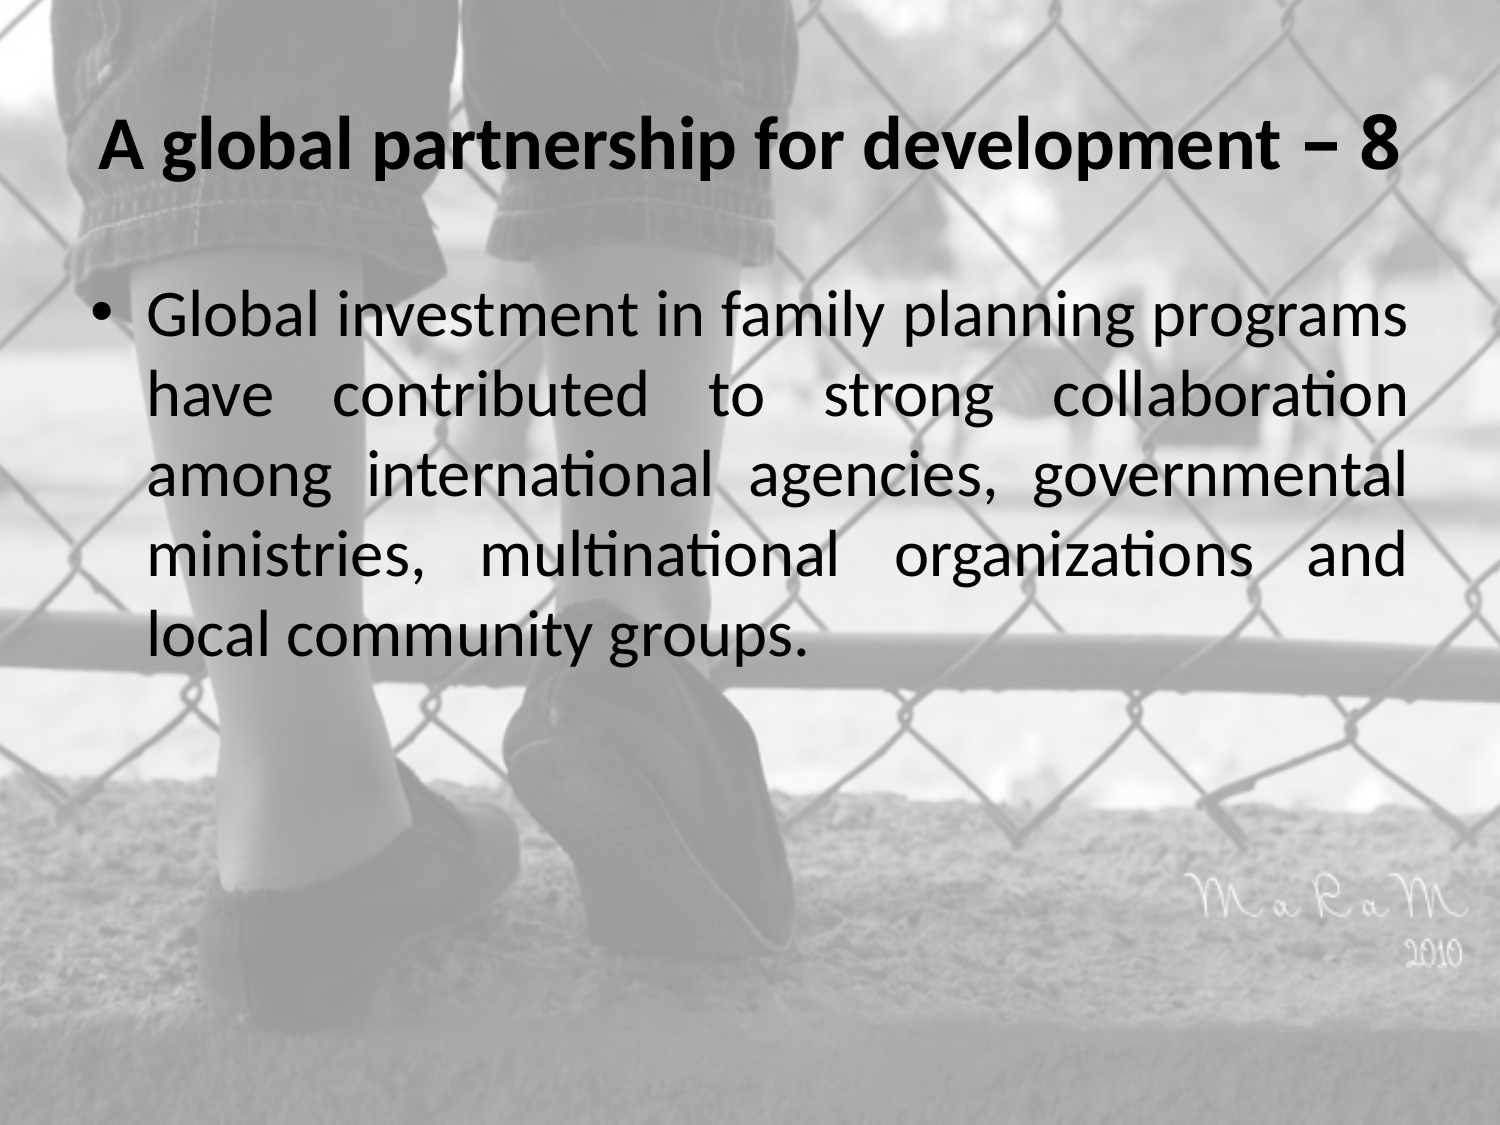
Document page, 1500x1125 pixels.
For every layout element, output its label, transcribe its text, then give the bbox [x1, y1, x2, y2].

list Global investment in family planning programs have contributed to strong collaboration among international agencies, governmental ministries, multinational organizations and local community groups. [75, 262, 1425, 1005]
title 8 – A global partnership for development [75, 45, 1425, 233]
